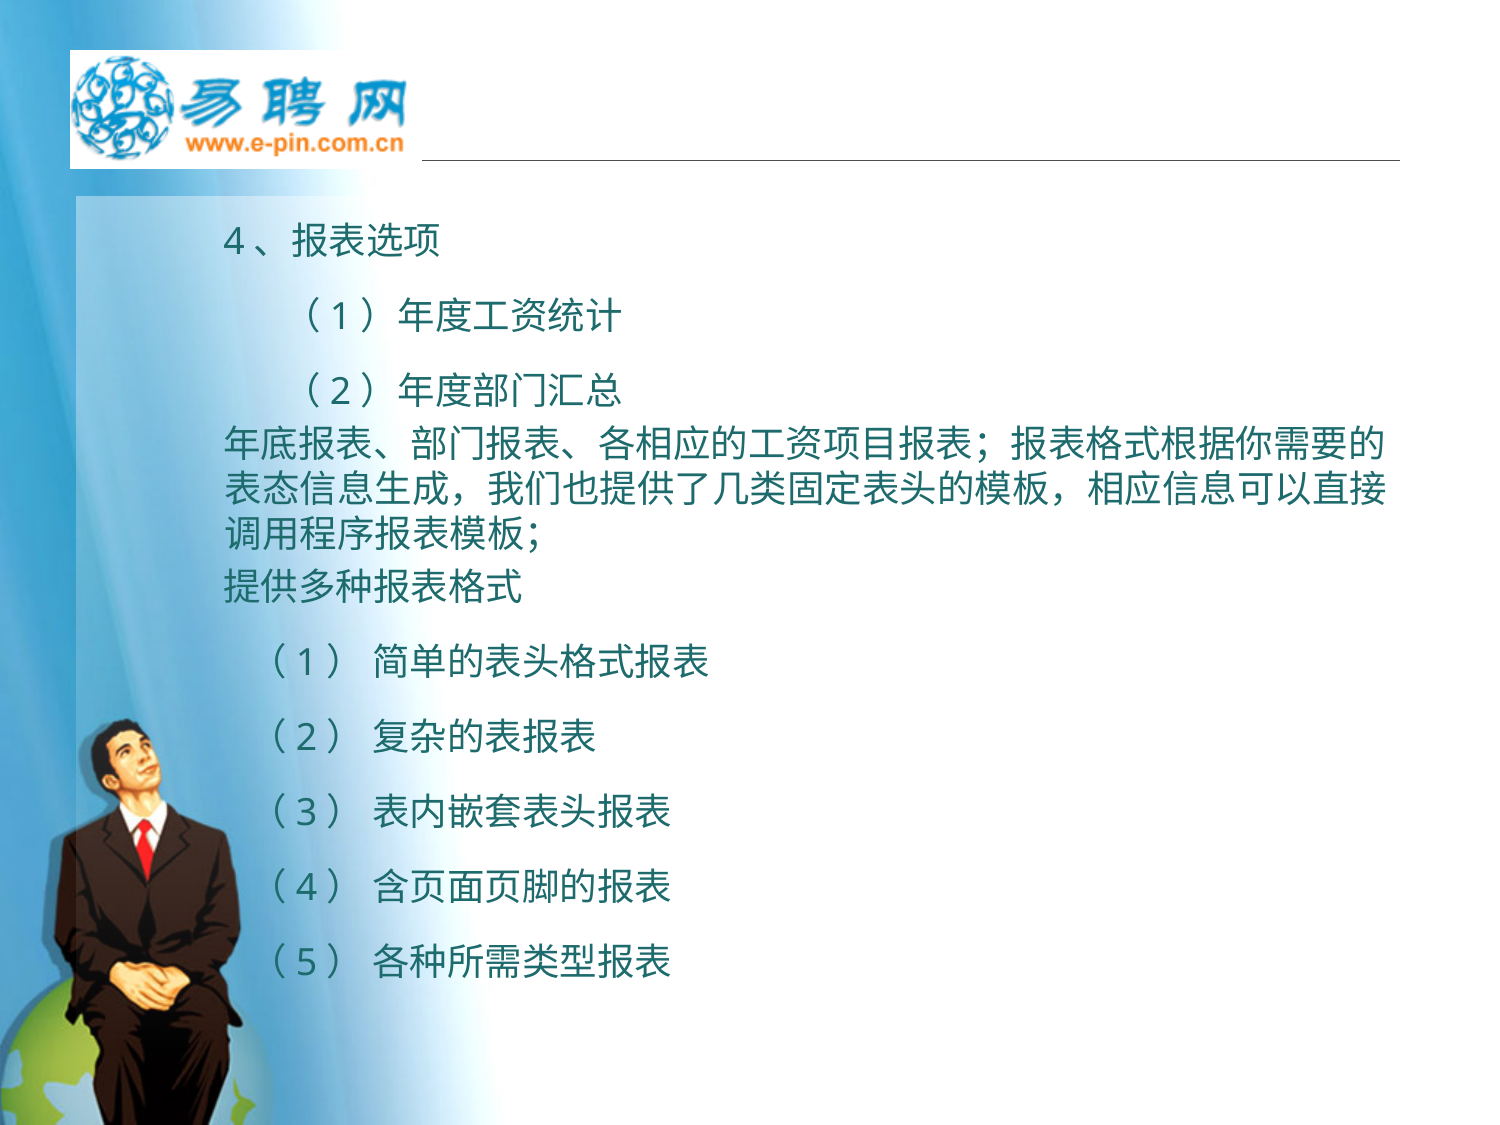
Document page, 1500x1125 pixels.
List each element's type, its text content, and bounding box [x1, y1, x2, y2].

list 4、报表选项 （1）年度工资统计 （2）年度部门汇总 年底报表、部门报表、各相应的工资项目报表；报表格式根据你需要的表态信息生成，我们也提供了几类固定表头的模板，相应信息可以直接调用程序报表模板； 提供多种报表格式 （1） 简单的表头格式报表 （2） 复杂的表报表 （3） 表内嵌套表头报表 （4） 含页面页脚的报表 （5） 各种所需类型报表 [74, 187, 1426, 1055]
picture [0, 0, 1500, 1125]
